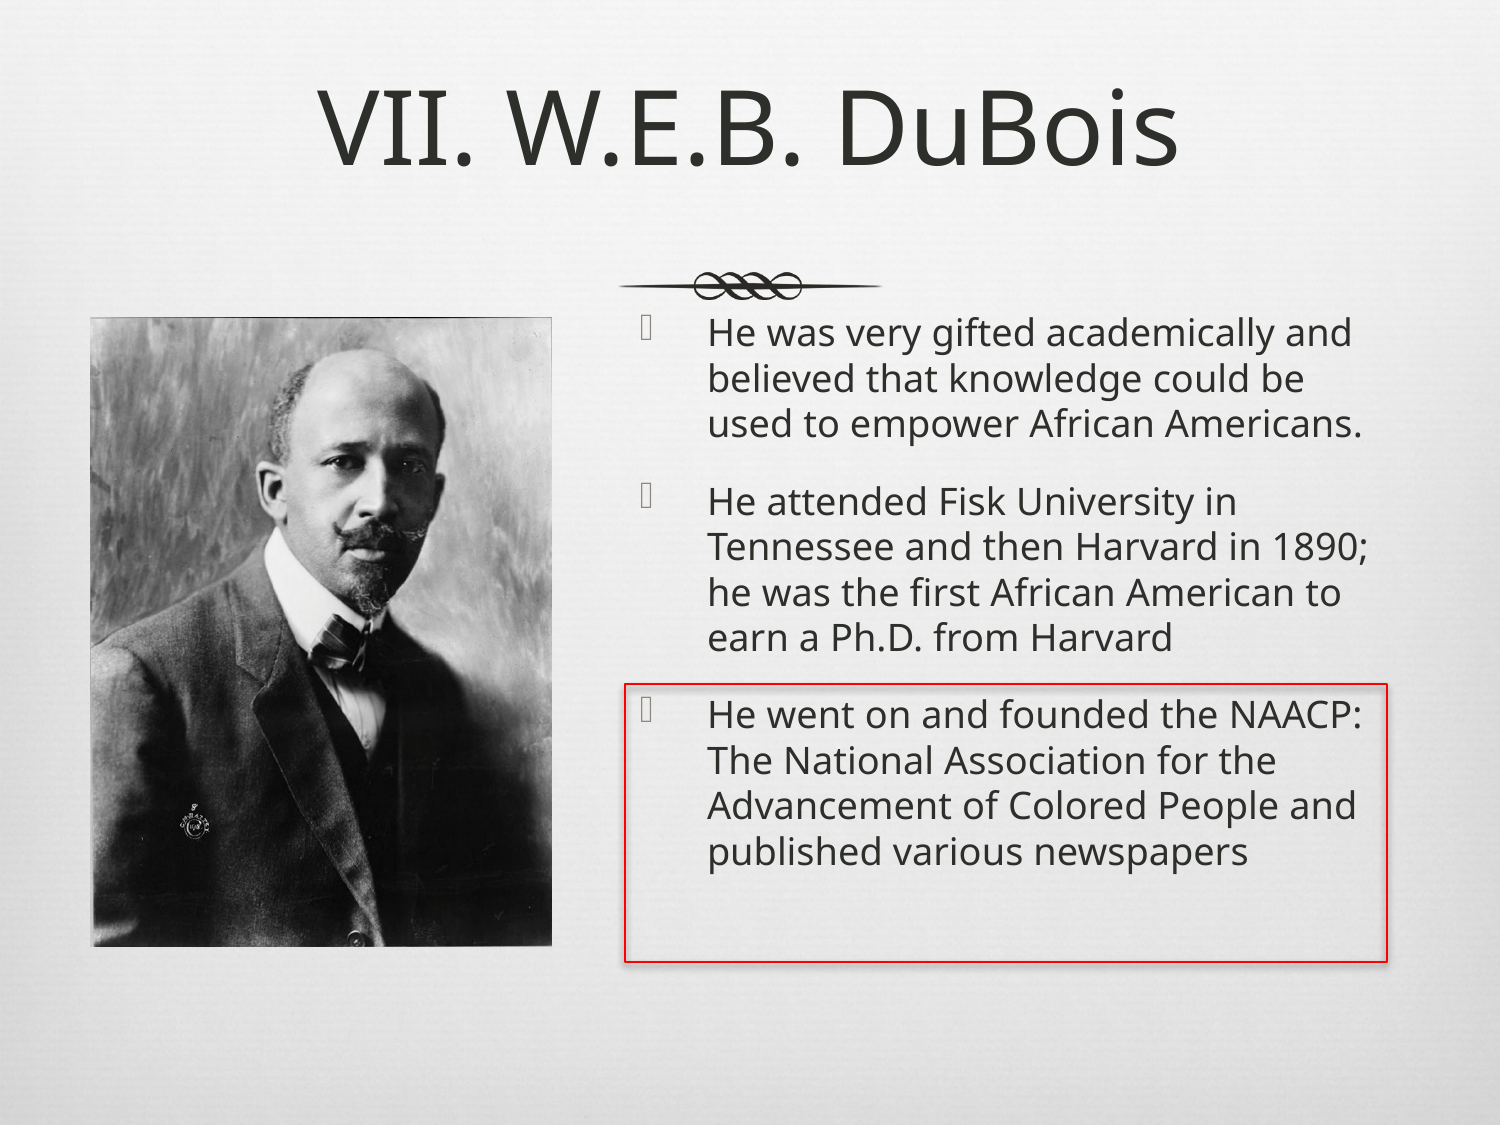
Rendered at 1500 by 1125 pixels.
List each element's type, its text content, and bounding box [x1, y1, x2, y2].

title VII. W.E.B. DuBois [112, 11, 1388, 236]
text_box [624, 683, 1388, 963]
picture [615, 272, 885, 300]
list He was very gifted academically and believed that knowledge could be used to empower African Americans. He attended Fisk University in Tennessee and then Harvard in 1890; he was the first African American to earn a Ph.D. from Harvard He went on and founded the NAACP: The National Association for the Advancement of Colored People and published various newspapers [625, 301, 1388, 683]
picture [89, 316, 553, 947]
